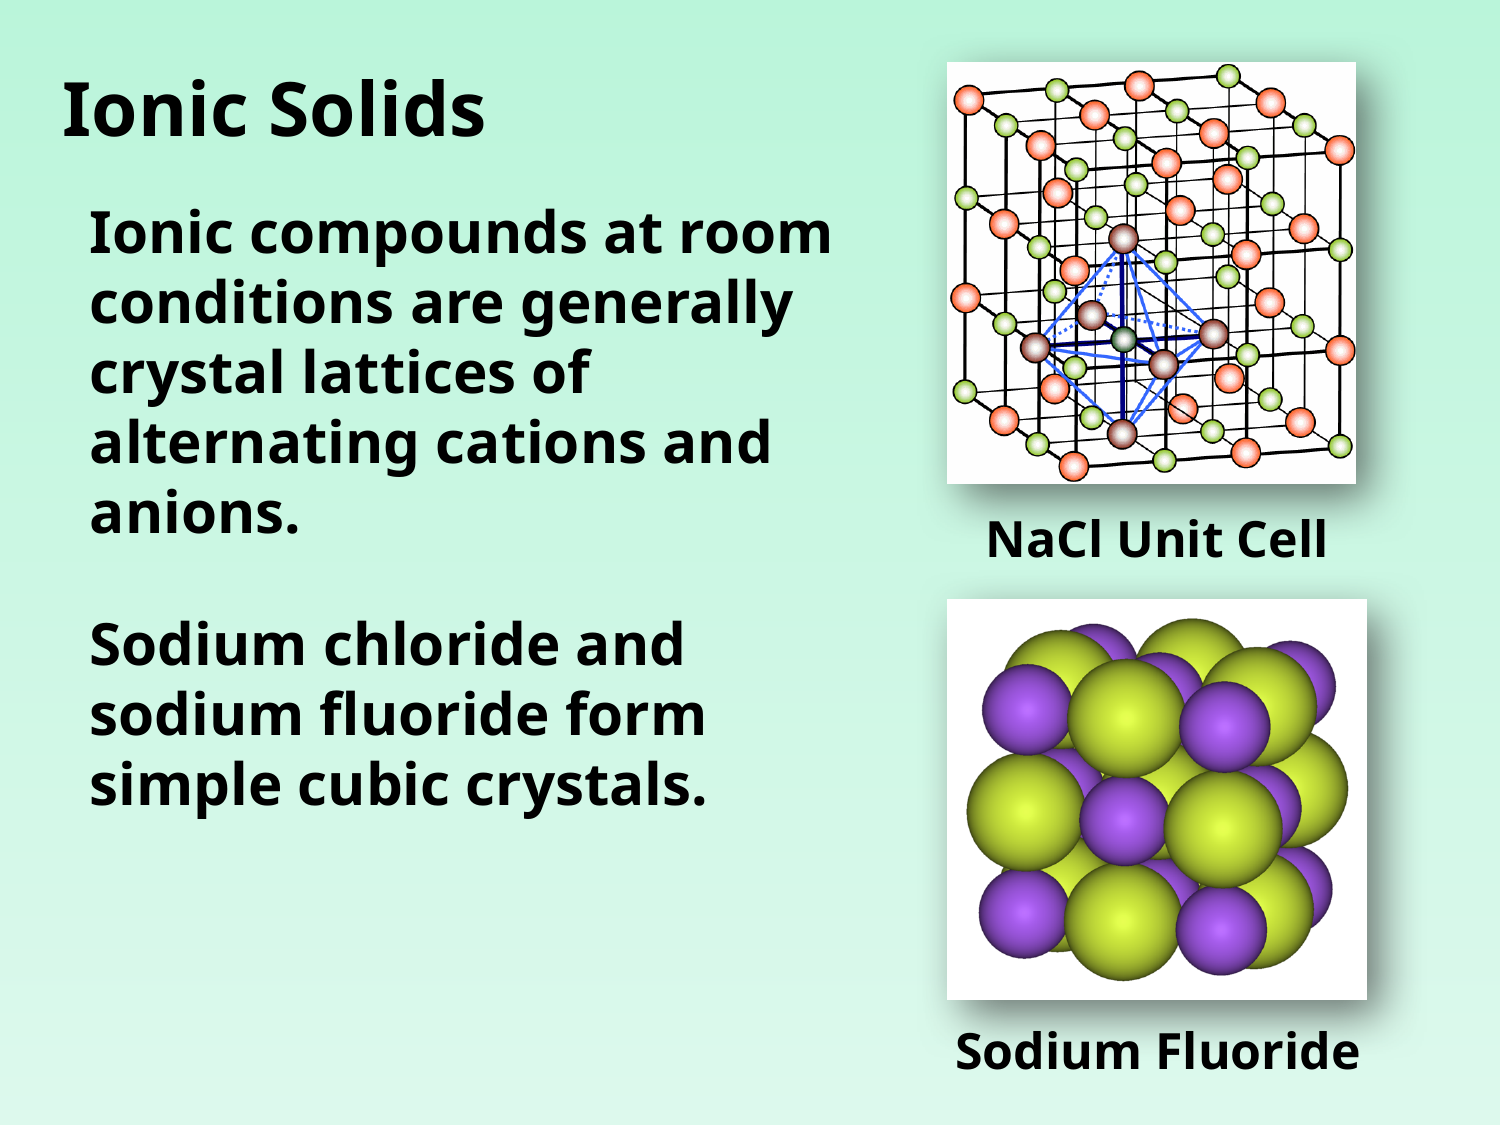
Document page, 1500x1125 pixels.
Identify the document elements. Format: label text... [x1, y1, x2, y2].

picture [947, 599, 1368, 1001]
title Ionic Solids [37, 12, 513, 201]
picture [947, 62, 1356, 484]
text_box NaCl Unit Cell [970, 499, 1344, 575]
text_box Sodium chloride and sodium fluoride form simple cubic crystals. [74, 600, 900, 825]
text_box Sodium Fluoride [940, 1012, 1377, 1088]
text_box Ionic compounds at room conditions are generally crystal lattices of alternating cations and anions. [74, 187, 900, 553]
